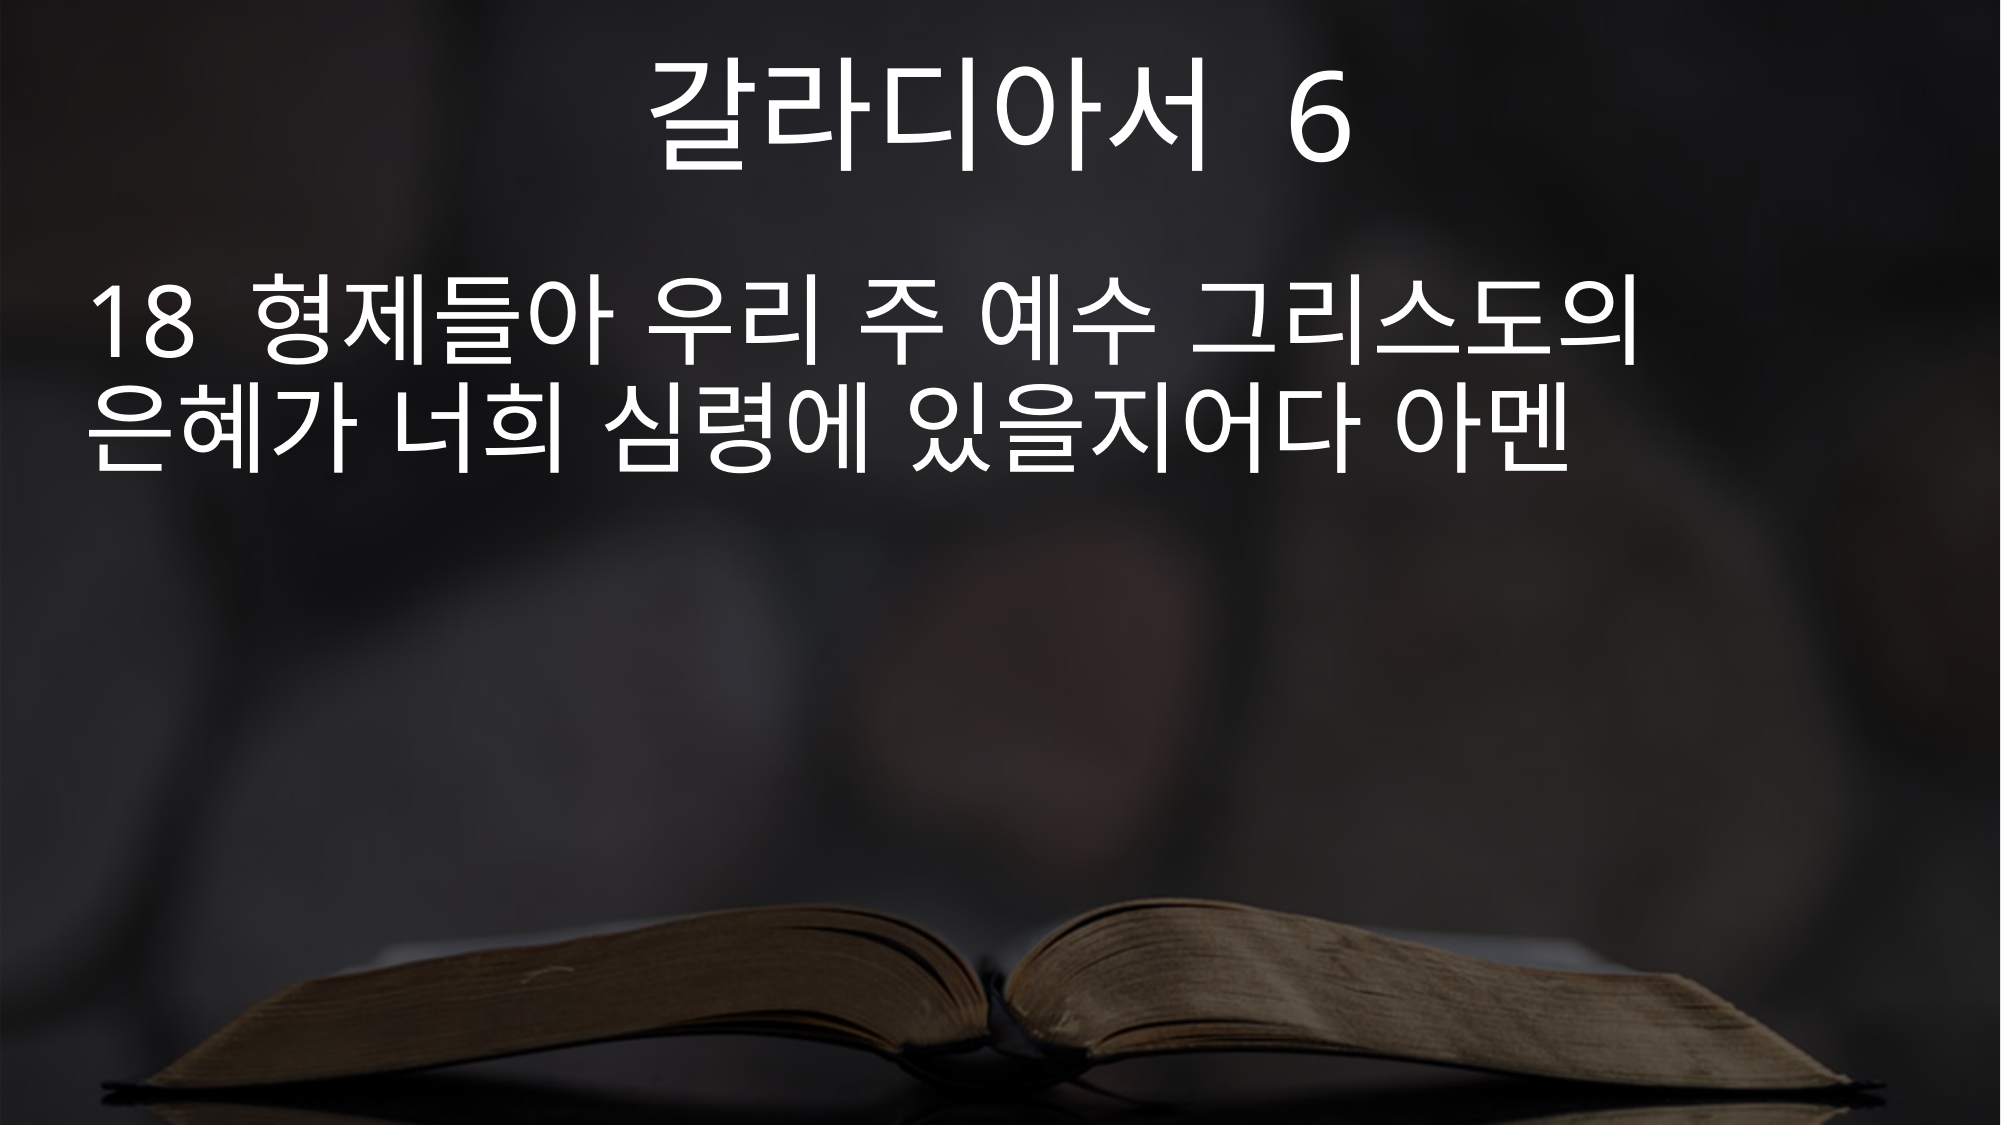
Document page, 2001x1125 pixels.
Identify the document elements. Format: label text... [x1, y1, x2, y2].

footer 갈라디아서 6 [0, 32, 2000, 192]
picture [0, 0, 2001, 1125]
list 18 형제들아 우리 주 예수 그리스도의 은혜가 너희 심령에 있을지어다 아멘 [69, 263, 1953, 423]
